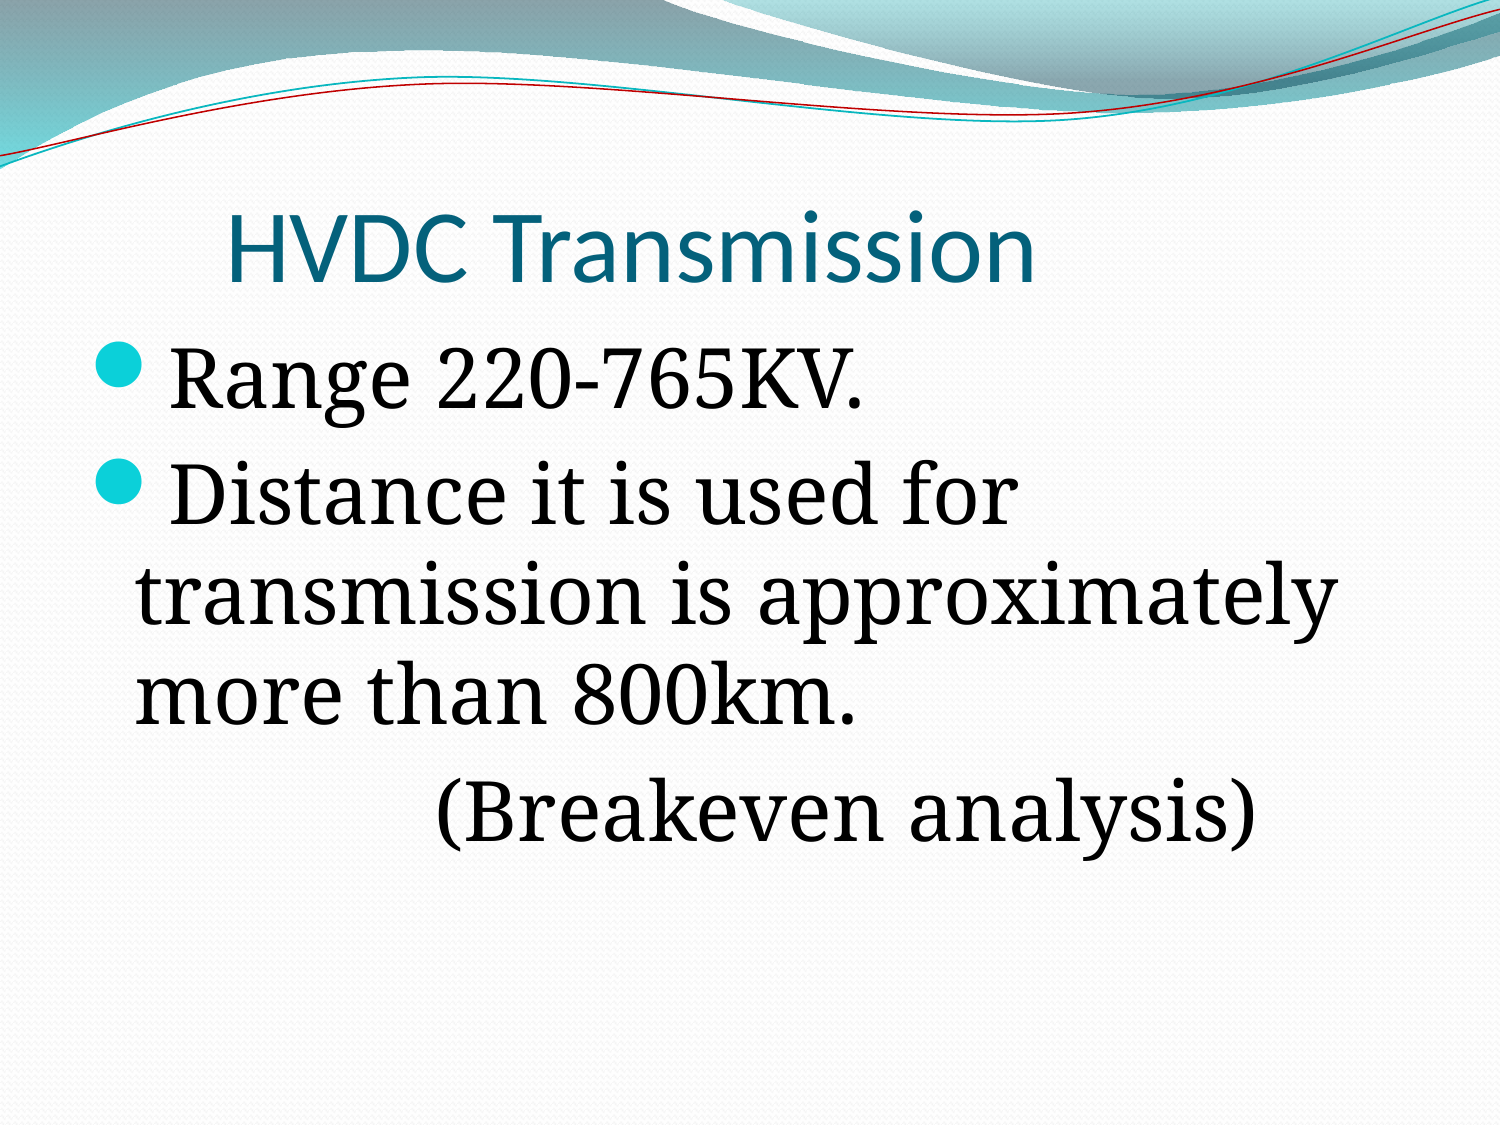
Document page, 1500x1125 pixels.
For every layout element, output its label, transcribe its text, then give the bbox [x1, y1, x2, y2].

list Range 220-765KV. Distance it is used for transmission is approximately more than 800km. (Breakeven analysis) [75, 317, 1425, 1038]
title HVDC Transmission [75, 115, 1425, 303]
